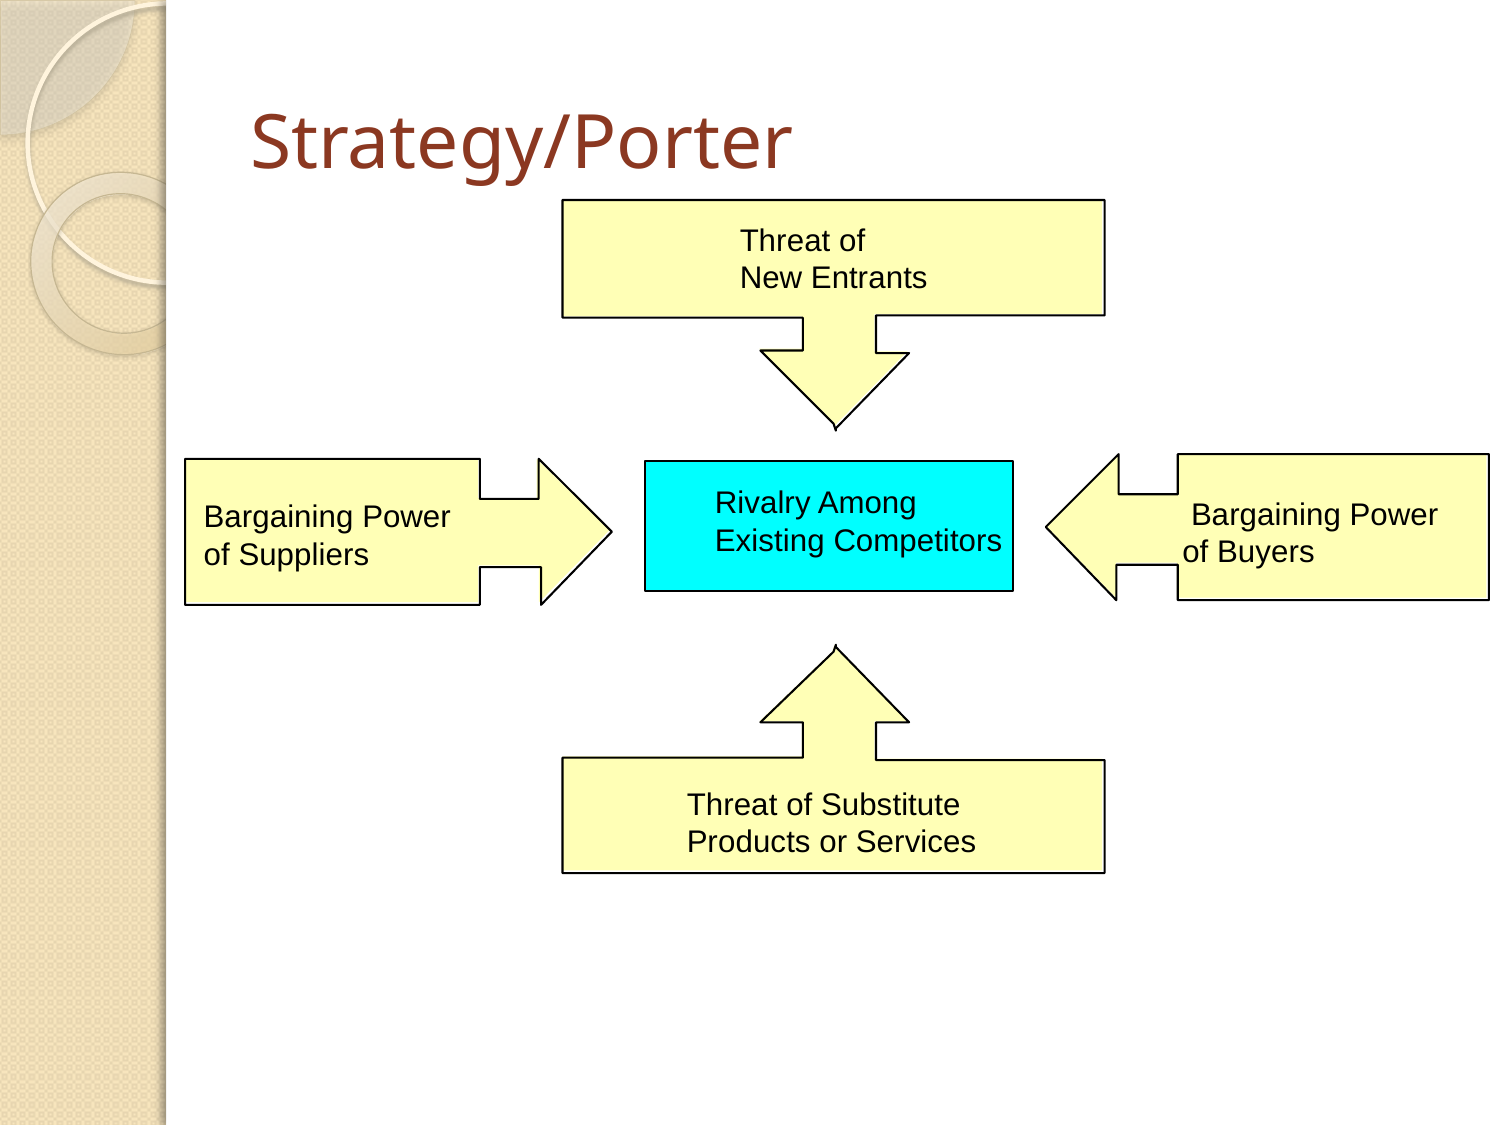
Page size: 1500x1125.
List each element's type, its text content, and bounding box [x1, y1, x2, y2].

text_box Threat of New Entrants [724, 212, 944, 303]
text_box Bargaining Power of Buyers [1167, 486, 1454, 577]
text_box [1177, 454, 1489, 601]
text_box [562, 644, 1105, 874]
text_box [1045, 454, 1167, 601]
title Strategy/Porter [235, 45, 1466, 233]
text_box [185, 458, 612, 605]
text_box Rivalry Among Existing Competitors [699, 474, 1019, 565]
text_box Bargaining Power of Suppliers [188, 488, 467, 579]
text_box [645, 461, 1013, 591]
text_box Threat of Substitute Products or Services [671, 776, 992, 867]
text_box [562, 200, 1105, 431]
